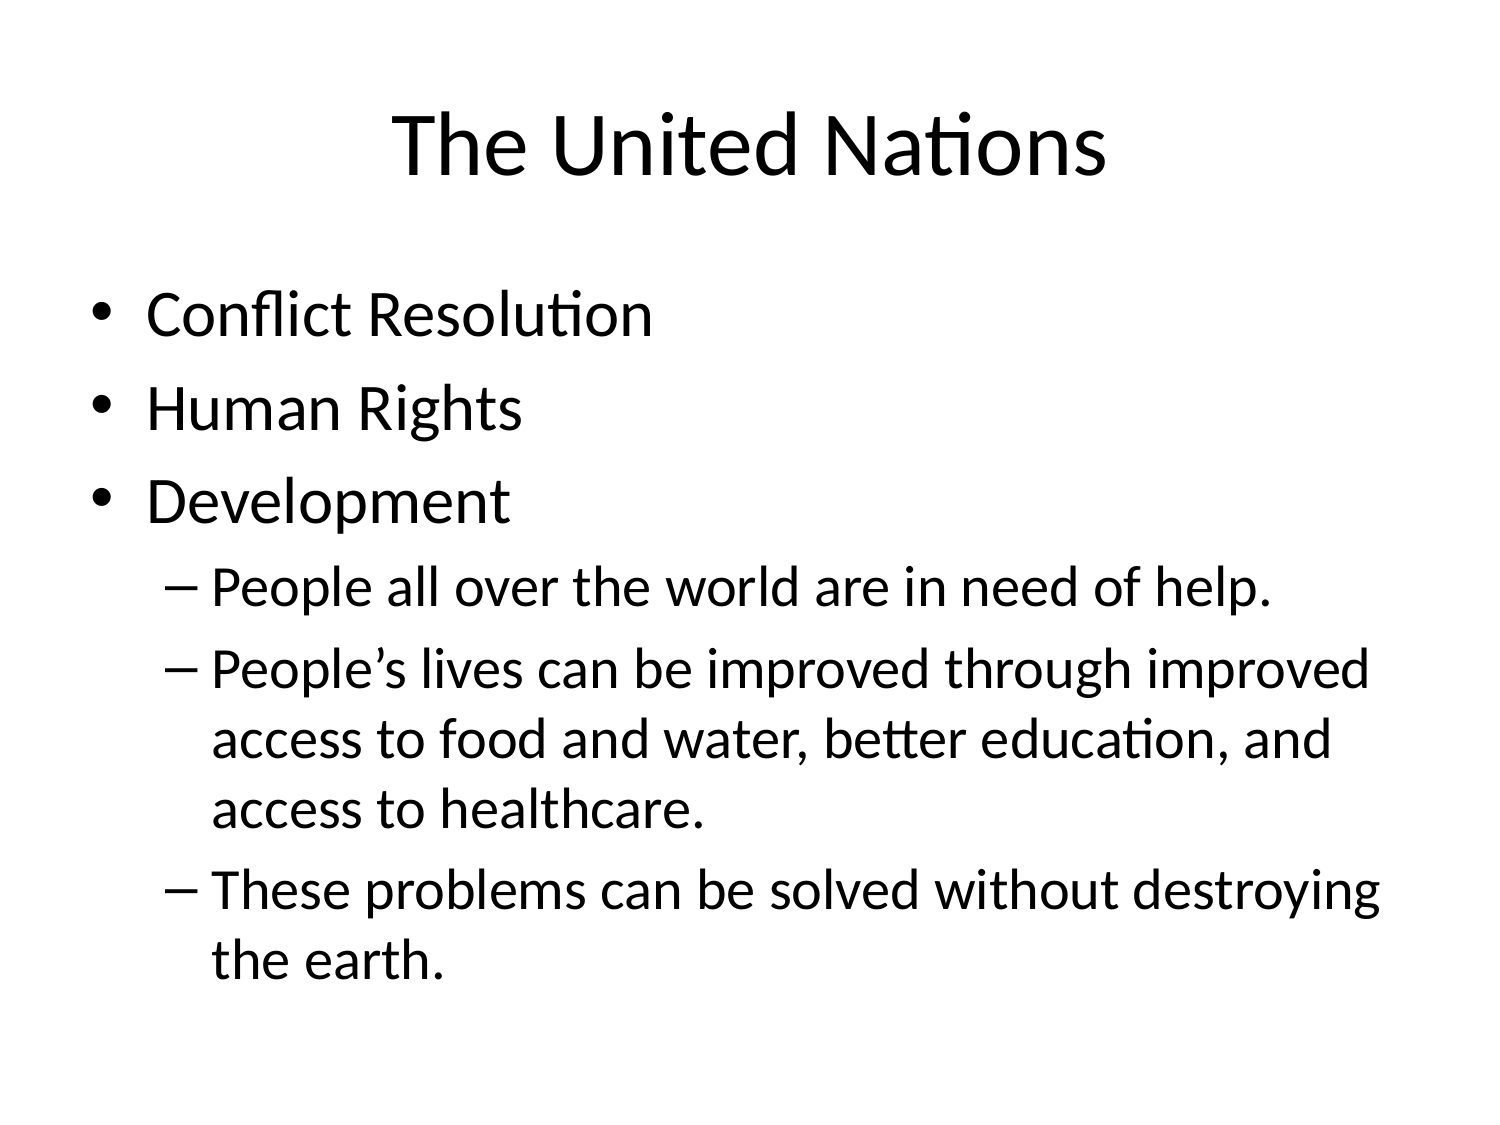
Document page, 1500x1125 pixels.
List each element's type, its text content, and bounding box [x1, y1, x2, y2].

title The United Nations [75, 45, 1425, 233]
list Conflict Resolution Human Rights Development People all over the world are in need of help. People’s lives can be improved through improved access to food and water, better education, and access to healthcare. These problems can be solved without destroying the earth. [75, 262, 1425, 1005]
